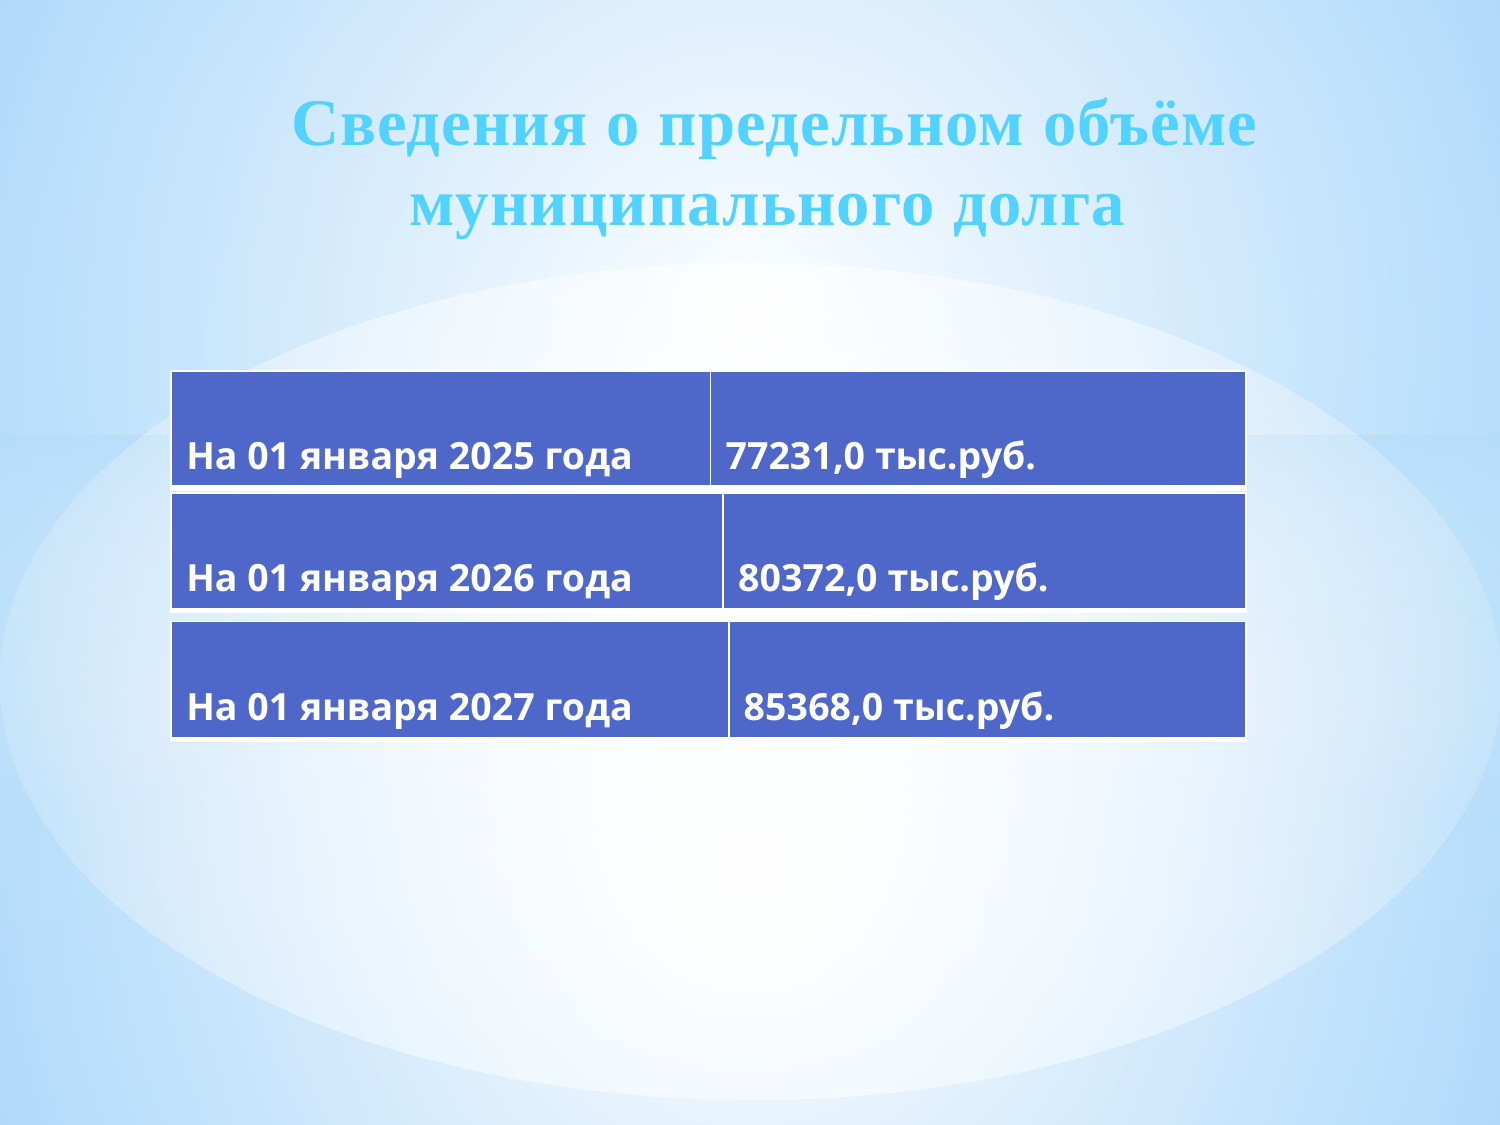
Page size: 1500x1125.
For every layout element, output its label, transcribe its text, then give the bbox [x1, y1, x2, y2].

table_header 80372,0 тыс.руб. [724, 494, 1245, 608]
table_header На 01 января 2025 года [172, 372, 710, 485]
title Сведения о предельном объёме муниципального долга [41, 4, 1496, 327]
table_header 85368,0 тыс.руб. [730, 622, 1245, 737]
table_header На 01 января 2027 года [172, 622, 728, 737]
table_header На 01 января 2026 года [172, 494, 722, 608]
table_header 77231,0 тыс.руб. [711, 372, 1245, 485]
